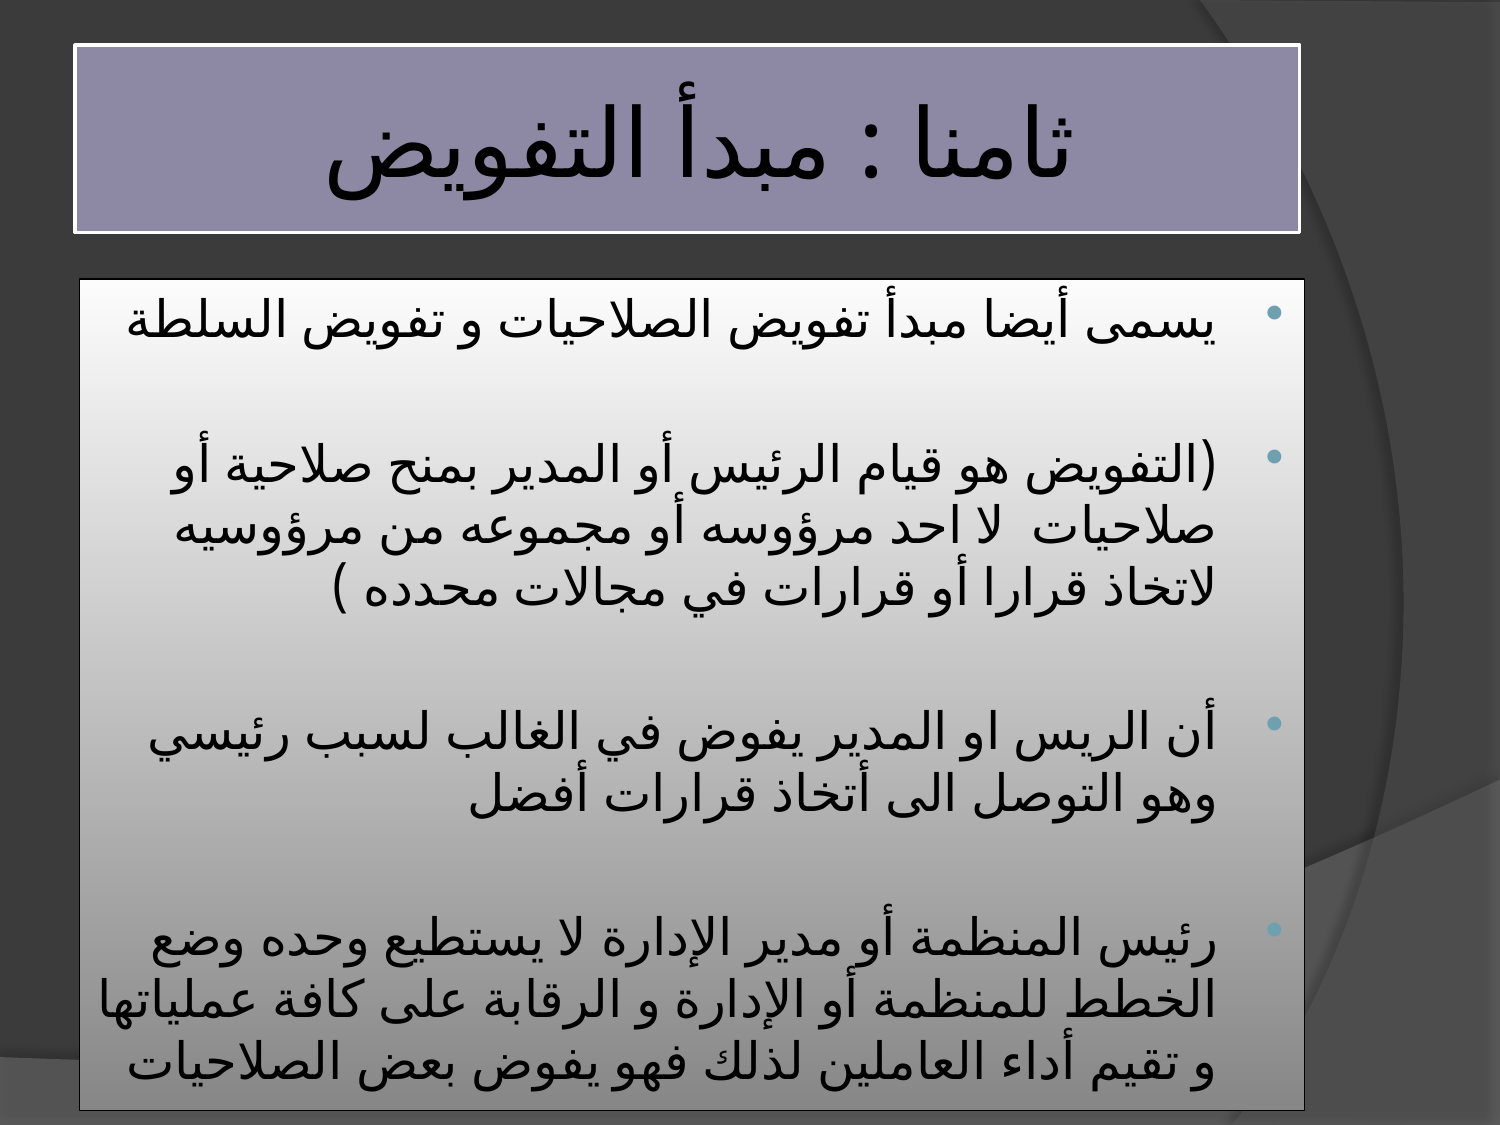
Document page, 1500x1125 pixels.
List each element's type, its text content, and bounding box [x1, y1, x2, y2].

title ثامنا : مبدأ التفويض [73, 43, 1301, 234]
list يسمى أيضا مبدأ تفويض الصلاحيات و تفويض السلطة (التفويض هو قيام الرئيس أو المدير بمنح صلاحية أو صلاحيات لا احد مرؤوسه أو مجموعه من مرؤوسيه لاتخاذ قرارا أو قرارات في مجالات محدده ) أن الريس او المدير يفوض في الغالب لسبب رئيسي وهو التوصل الى أتخاذ قرارات أفضل رئيس المنظمة أو مدير الإدارة لا يستطيع وحده وضع الخطط للمنظمة أو الإدارة و الرقابة على كافة عملياتها و تقيم أداء العاملين لذلك فهو يفوض بعض الصلاحيات [79, 278, 1305, 1111]
